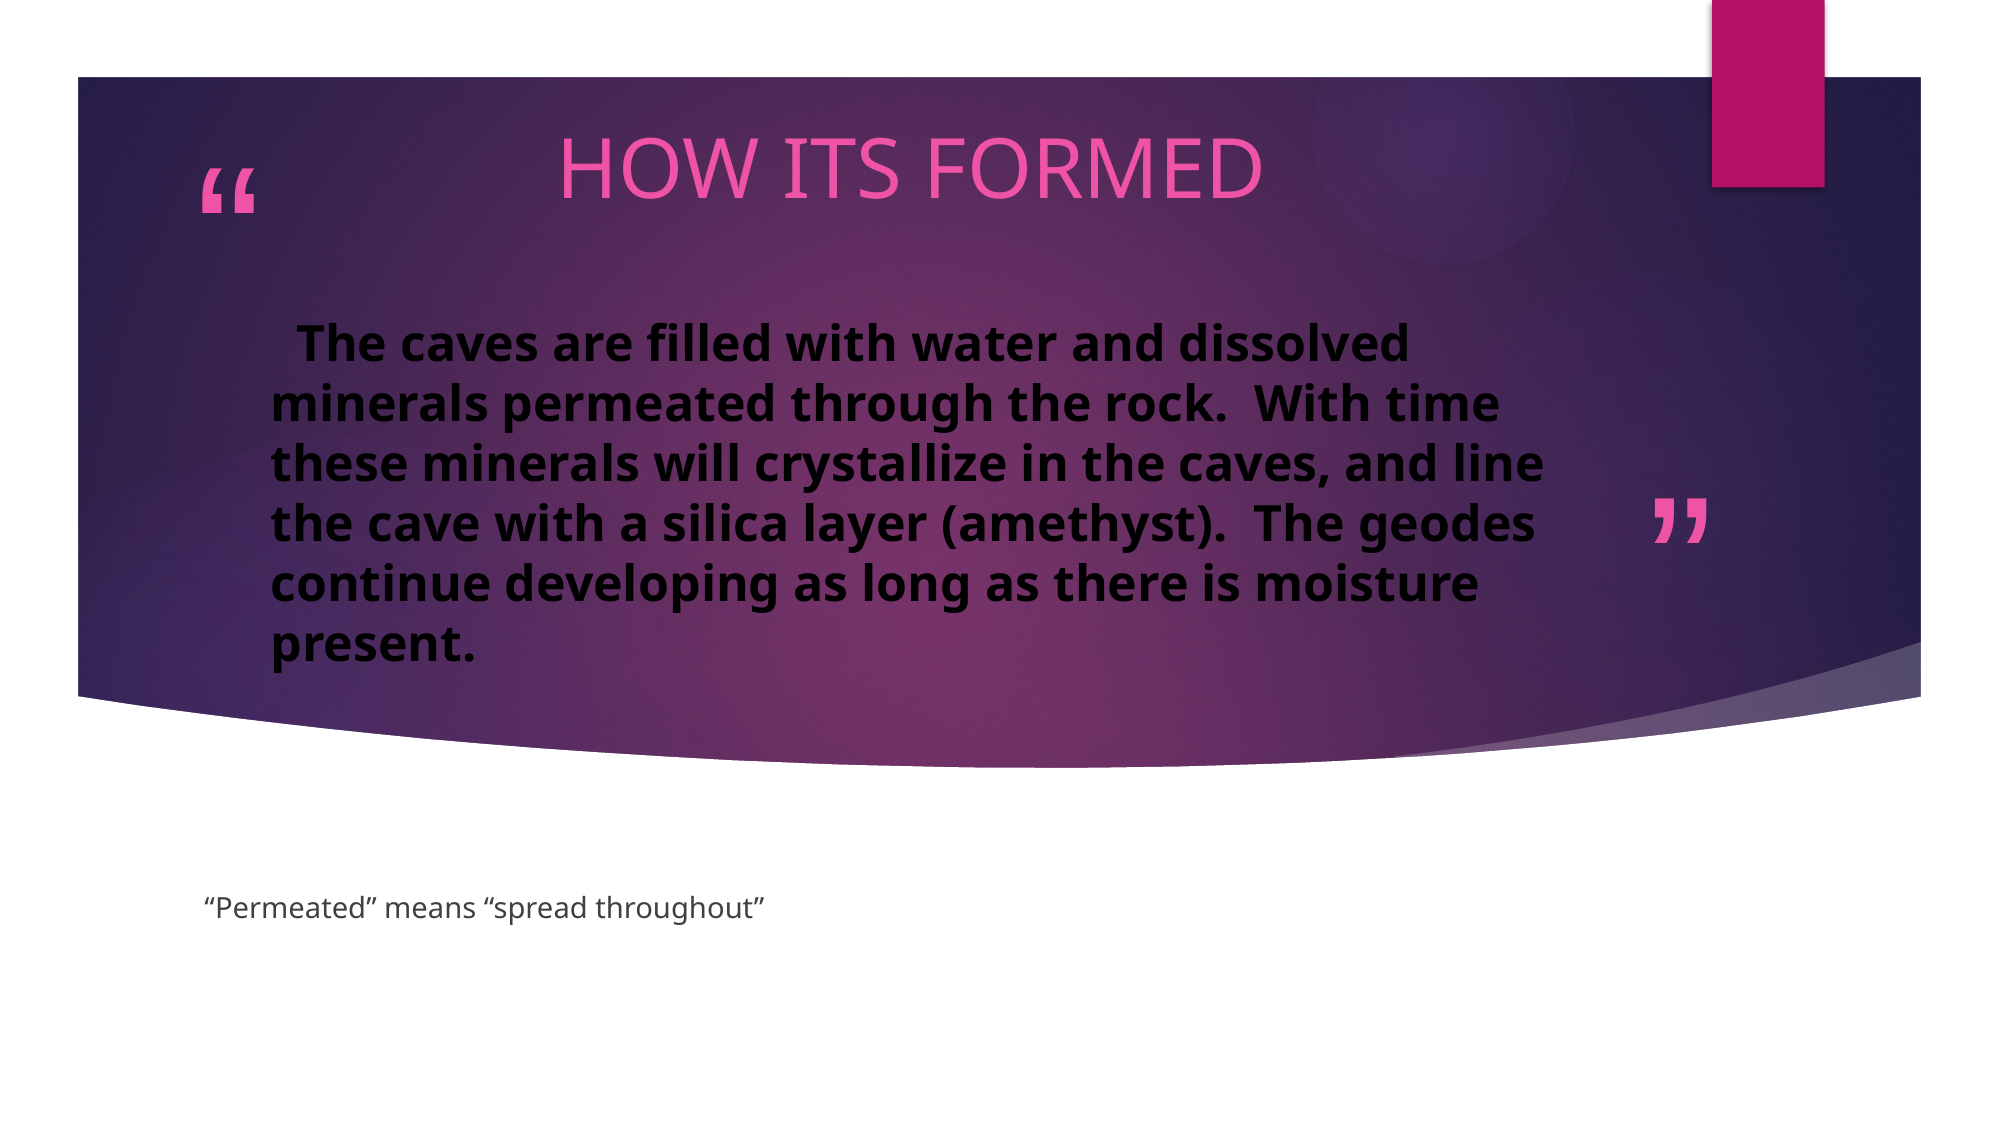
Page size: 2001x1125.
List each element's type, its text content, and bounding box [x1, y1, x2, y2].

title The caves are filled with water and dissolved minerals permeated through the rock. With time these minerals will crystallize in the caves, and line the cave with a silica layer (amethyst). The geodes continue developing as long as there is moisture present. [255, 299, 1643, 683]
list How its formed [277, 107, 1546, 211]
list “Permeated” means “spread throughout” [189, 825, 1706, 989]
